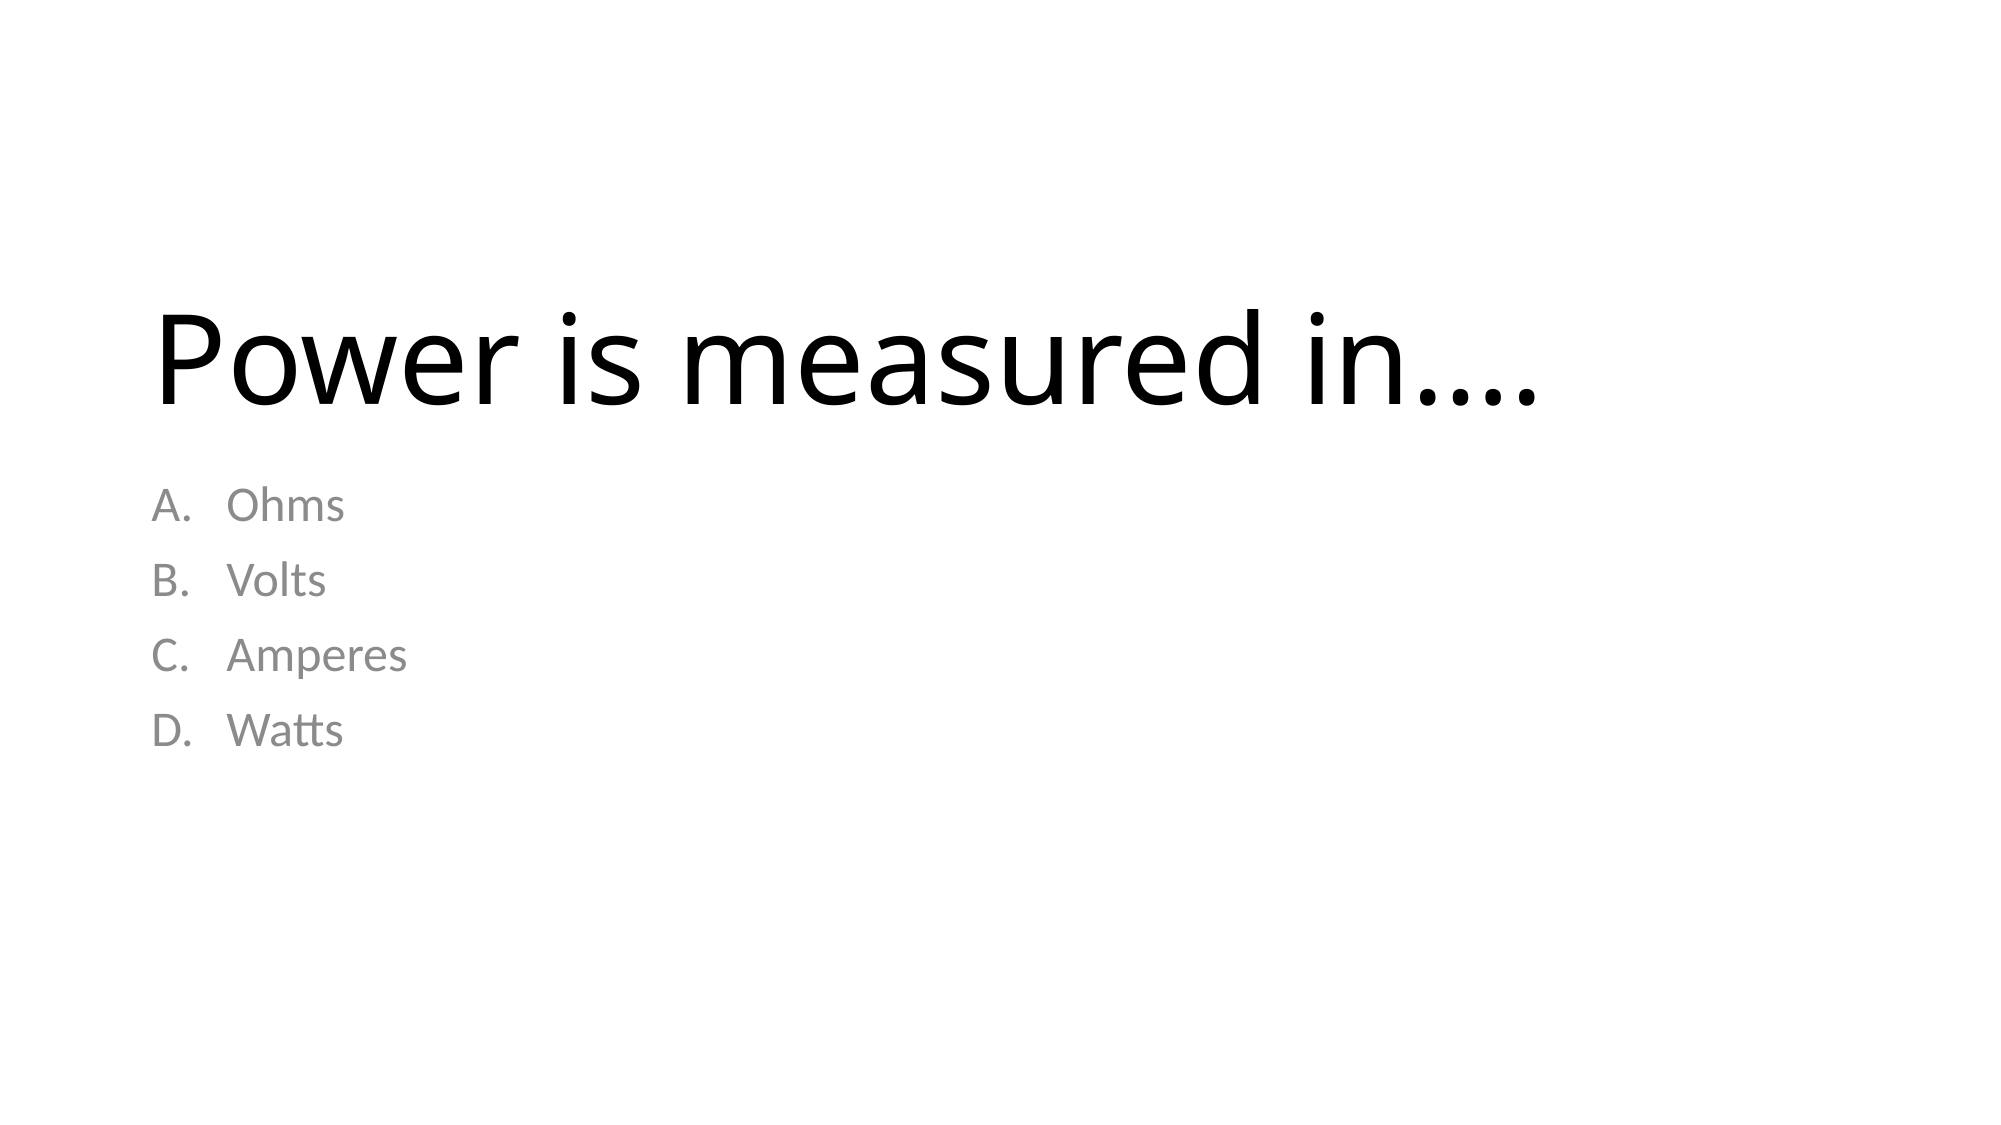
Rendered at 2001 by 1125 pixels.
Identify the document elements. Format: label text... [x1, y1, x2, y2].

title Power is measured in…. [136, 280, 1862, 440]
list Ohms Volts Amperes Watts [136, 471, 1862, 999]
